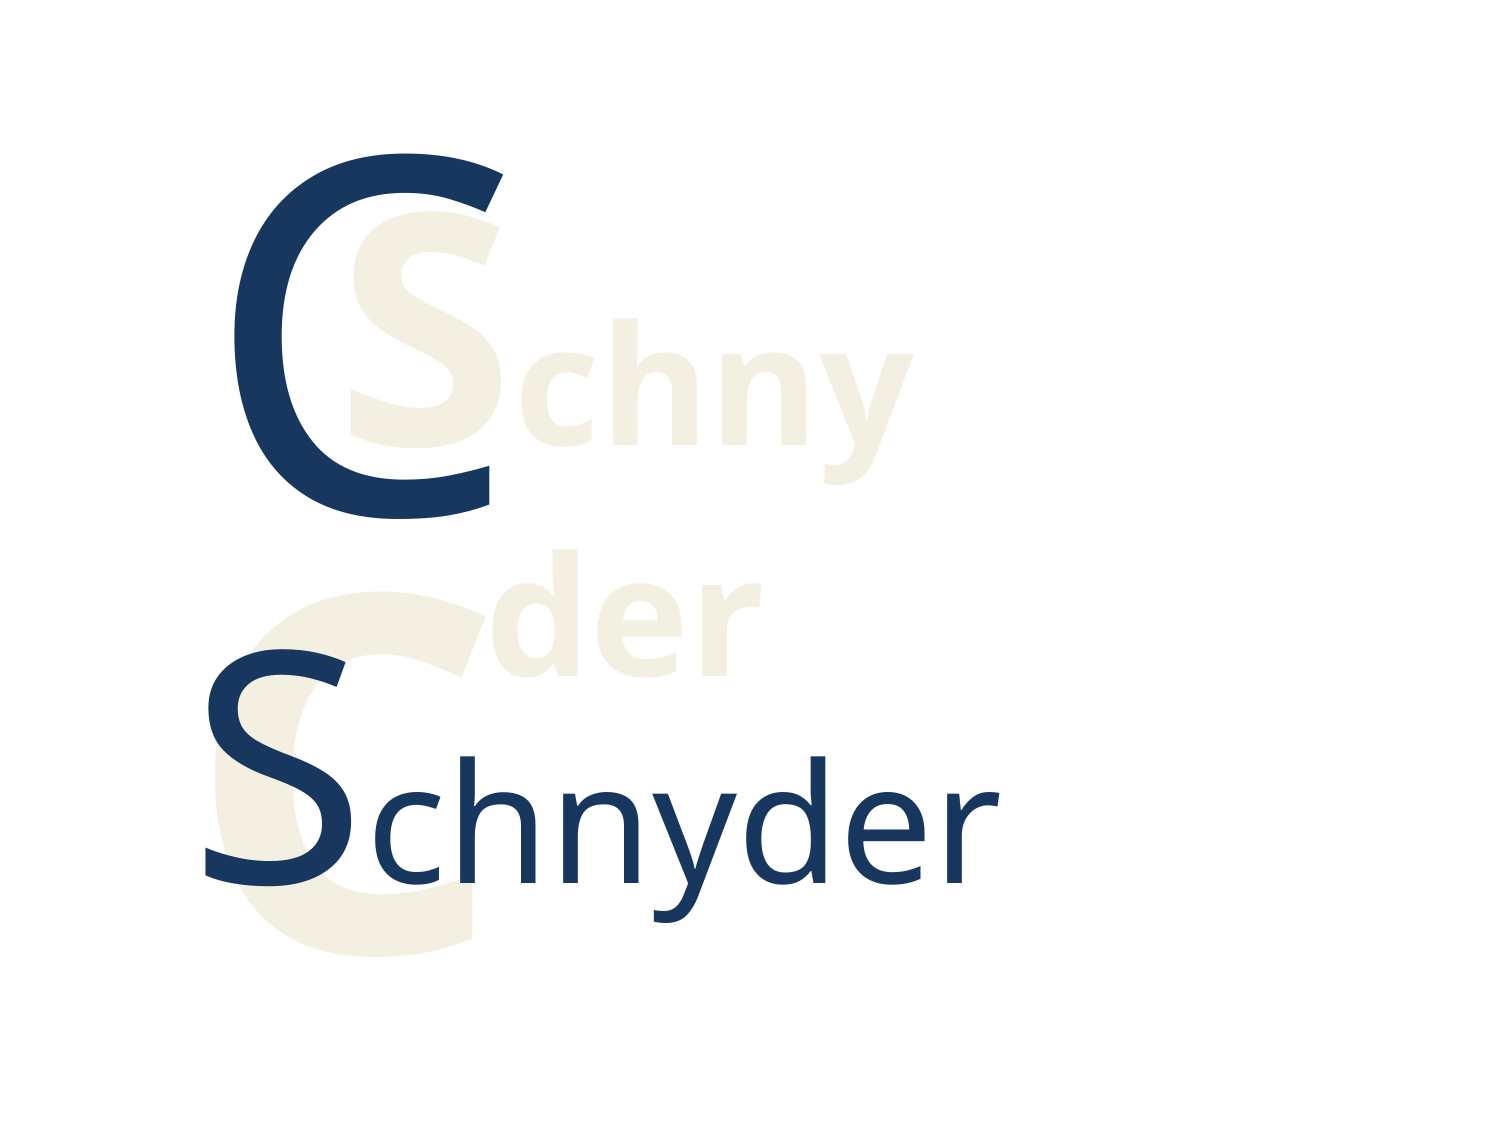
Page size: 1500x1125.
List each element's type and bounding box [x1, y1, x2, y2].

text_box [151, 8, 939, 445]
text_box [95, 446, 1097, 1066]
